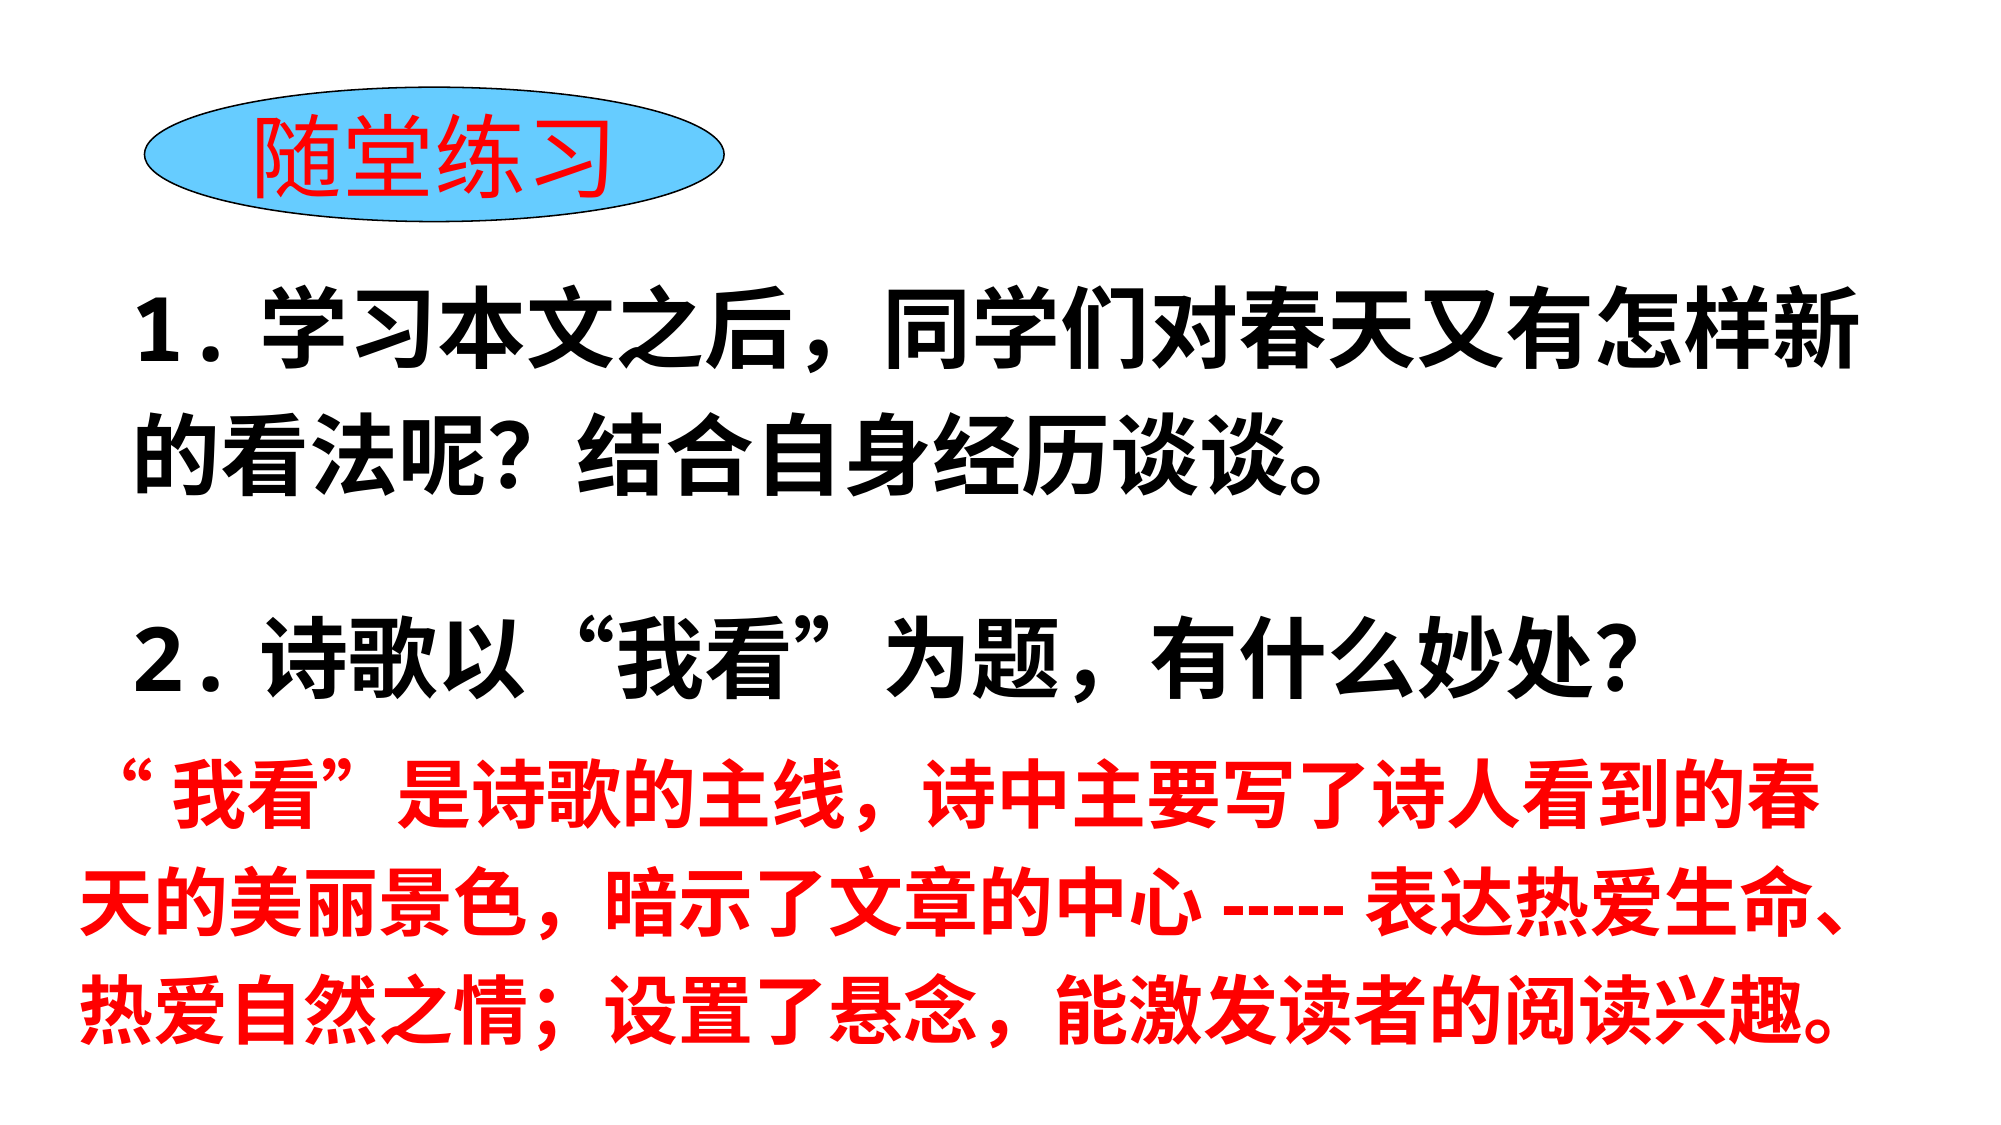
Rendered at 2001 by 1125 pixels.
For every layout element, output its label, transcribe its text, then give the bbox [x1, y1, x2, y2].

text_box “我看”是诗歌的主线，诗中主要写了诗人看到的春天的美丽景色，暗示了文章的中心-----表达热爱生命、热爱自然之情；设置了悬念，能激发读者的阅读兴趣。 [63, 721, 1884, 1061]
text_box 随堂练习 [144, 87, 725, 222]
text_box 1.学习本文之后，同学们对春天又有怎样新的看法呢？结合自身经历谈谈。 2.诗歌以“我看”为题，有什么妙处？ [116, 243, 1884, 717]
